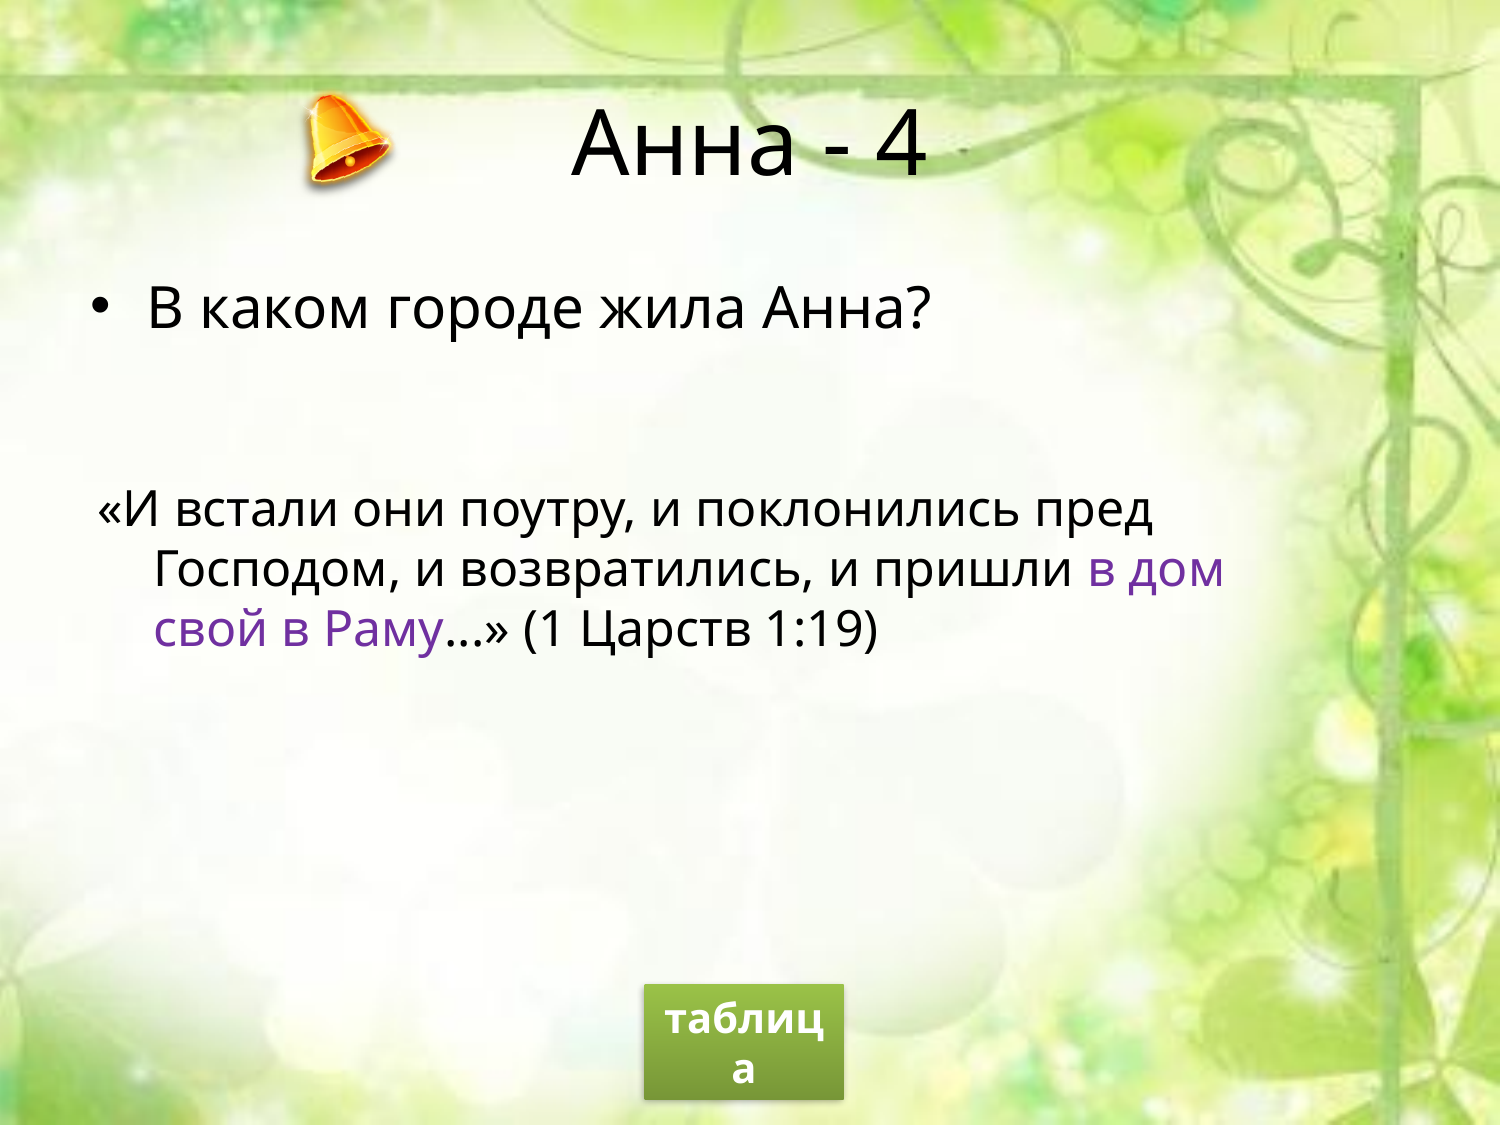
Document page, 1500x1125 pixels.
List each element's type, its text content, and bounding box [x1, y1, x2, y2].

title Анна - 4 [75, 45, 1425, 233]
text_box таблица [644, 984, 844, 1100]
list «И встали они поутру, и поклонились пред Господом, и возвратились, и пришли в дом свой в Раму...» (1 Царств 1:19) [82, 468, 1254, 837]
list В каком городе жила Анна? [75, 262, 1043, 399]
picture [0, 0, 1500, 1125]
